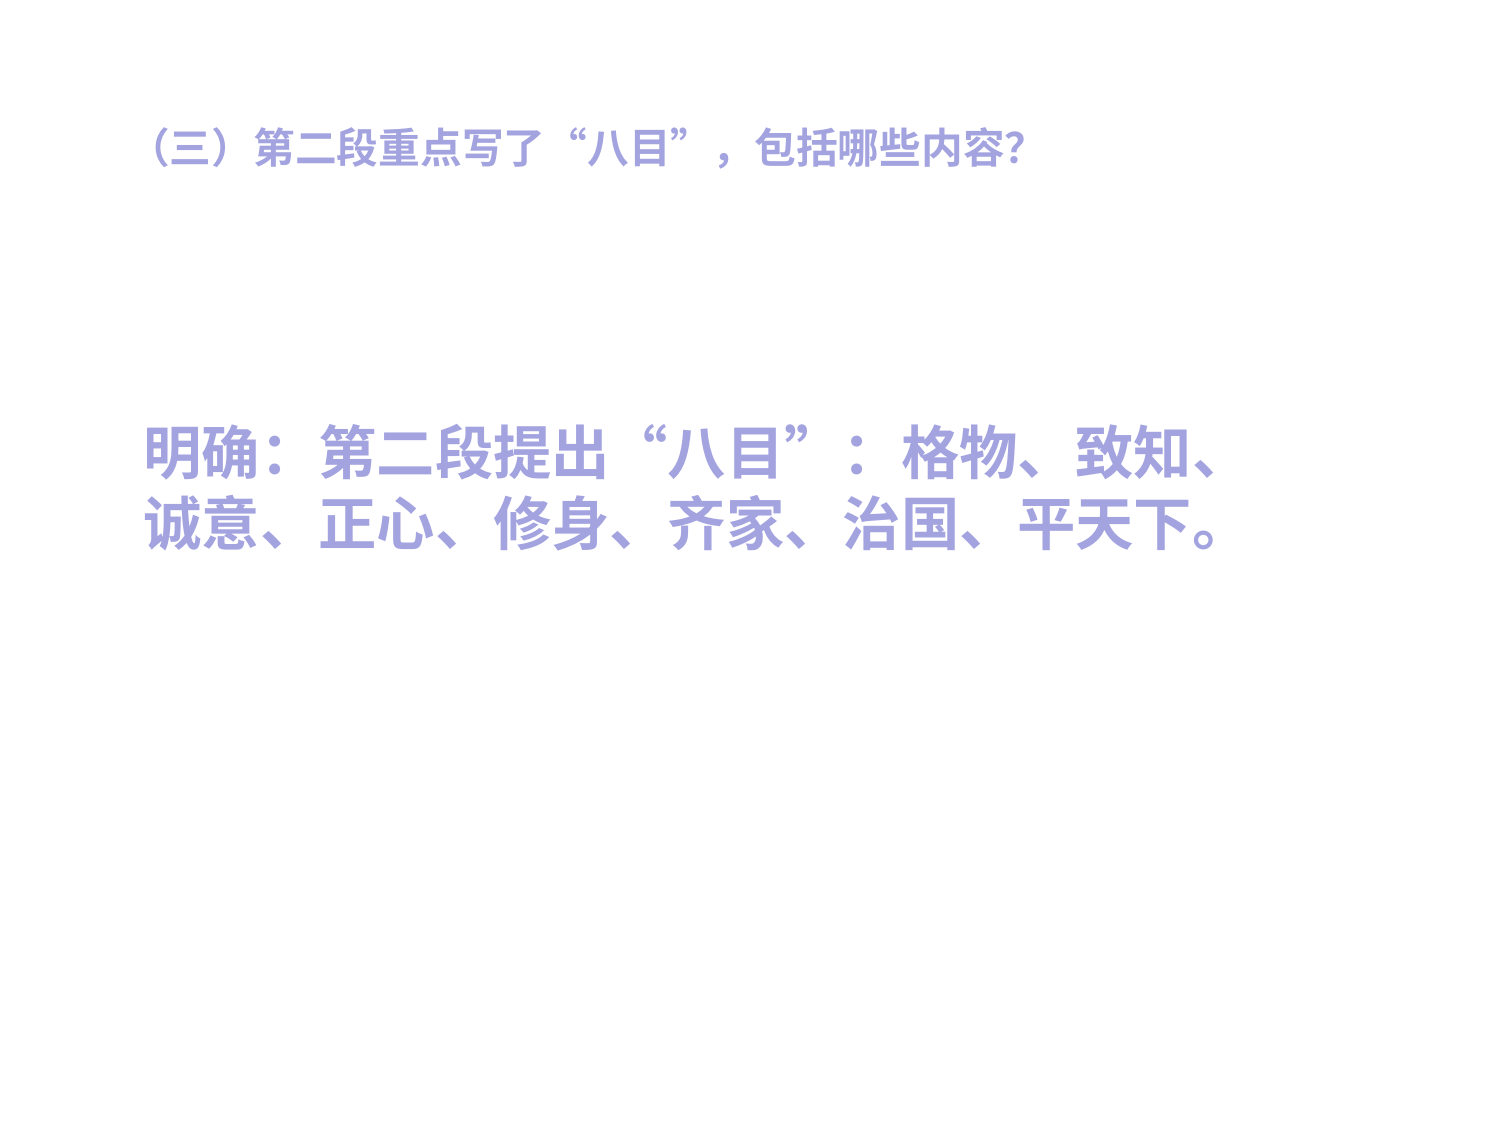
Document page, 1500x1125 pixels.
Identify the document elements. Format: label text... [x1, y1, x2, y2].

text_box 明确：第二段提出“八目”：格物、致知、诚意、正心、修身、齐家、治国、平天下。 [128, 409, 1277, 564]
text_box （三）第二段重点写了“八目”，包括哪些内容？ [113, 114, 1161, 180]
